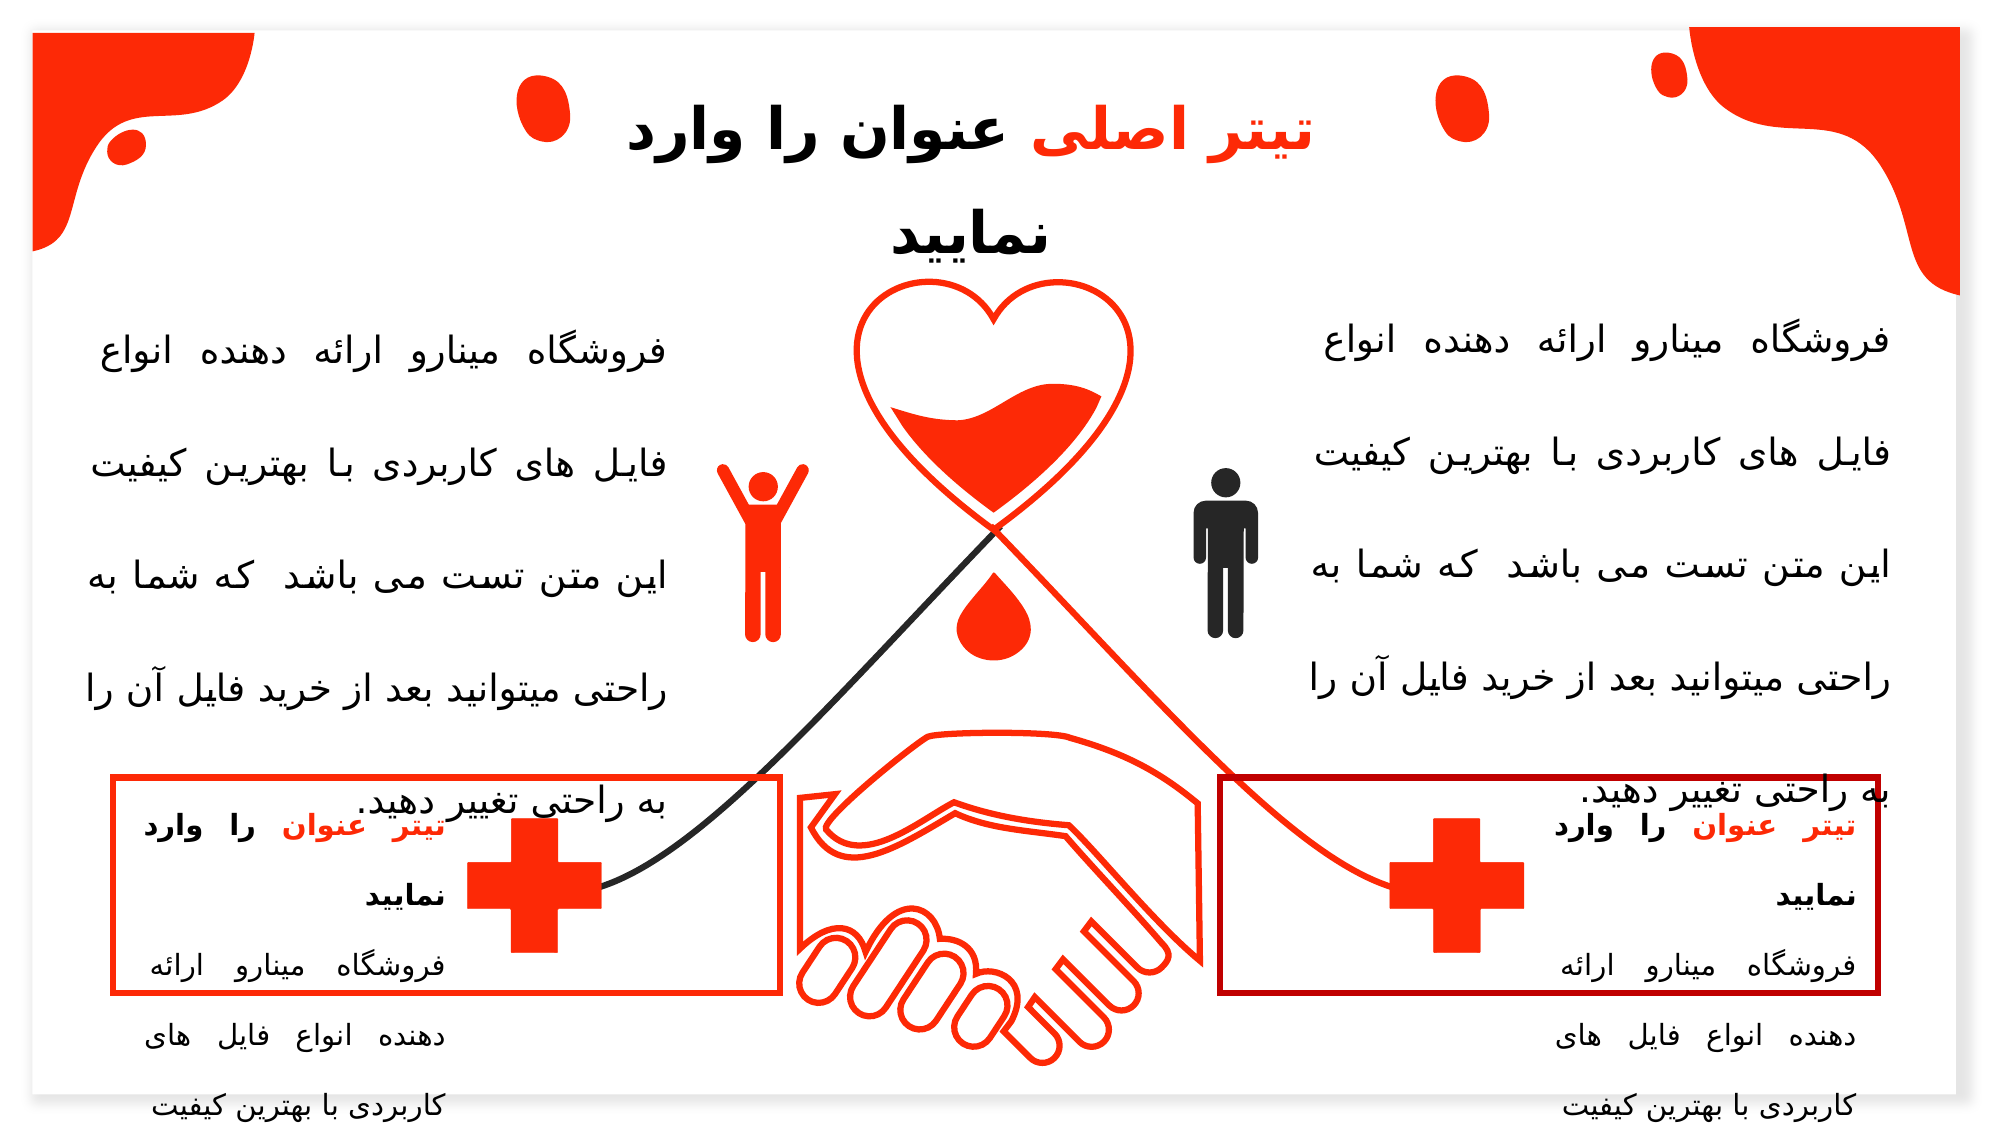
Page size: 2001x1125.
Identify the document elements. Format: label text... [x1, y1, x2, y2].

text_box [1435, 75, 1490, 143]
text_box [855, 280, 1132, 525]
text_box [1192, 467, 1260, 525]
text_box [799, 732, 1200, 1063]
text_box [516, 75, 553, 143]
text_box فروشگاه مینارو ارائه دهنده انواع فایل های کاربردی با بهترین کیفیت این متن تست می باشد که شما به راحتی میتوانید بعد از خرید فایل آن را به راحتی تغییر دهید. [70, 251, 683, 829]
text_box [461, 829, 781, 994]
text_box [715, 463, 810, 525]
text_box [1642, 27, 1960, 296]
text_box فروشگاه مینارو ارائه دهنده انواع فایل های کاربردی با بهترین کیفیت این متن تست می باشد که شما به راحتی میتوانید بعد از خرید فایل آن را به راحتی تغییر دهید. [1293, 240, 1906, 818]
text_box [1219, 953, 1523, 994]
text_box تیتر عنوان را وارد نمایید فروشگاه مینارو ارائه دهنده انواع فایل های کاربردی با بهترین کیفیت [1523, 764, 1872, 1125]
text_box تیتر اصلی عنوان را وارد نمایید [553, 48, 1389, 274]
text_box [34, 31, 253, 254]
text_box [467, 525, 990, 953]
text_box تیتر عنوان را وارد نمایید فروشگاه مینارو ارائه دهنده انواع فایل های کاربردی با بهترین کیفیت [113, 764, 461, 1125]
text_box [1872, 818, 1879, 994]
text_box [990, 525, 1524, 953]
text_box [888, 382, 1103, 514]
